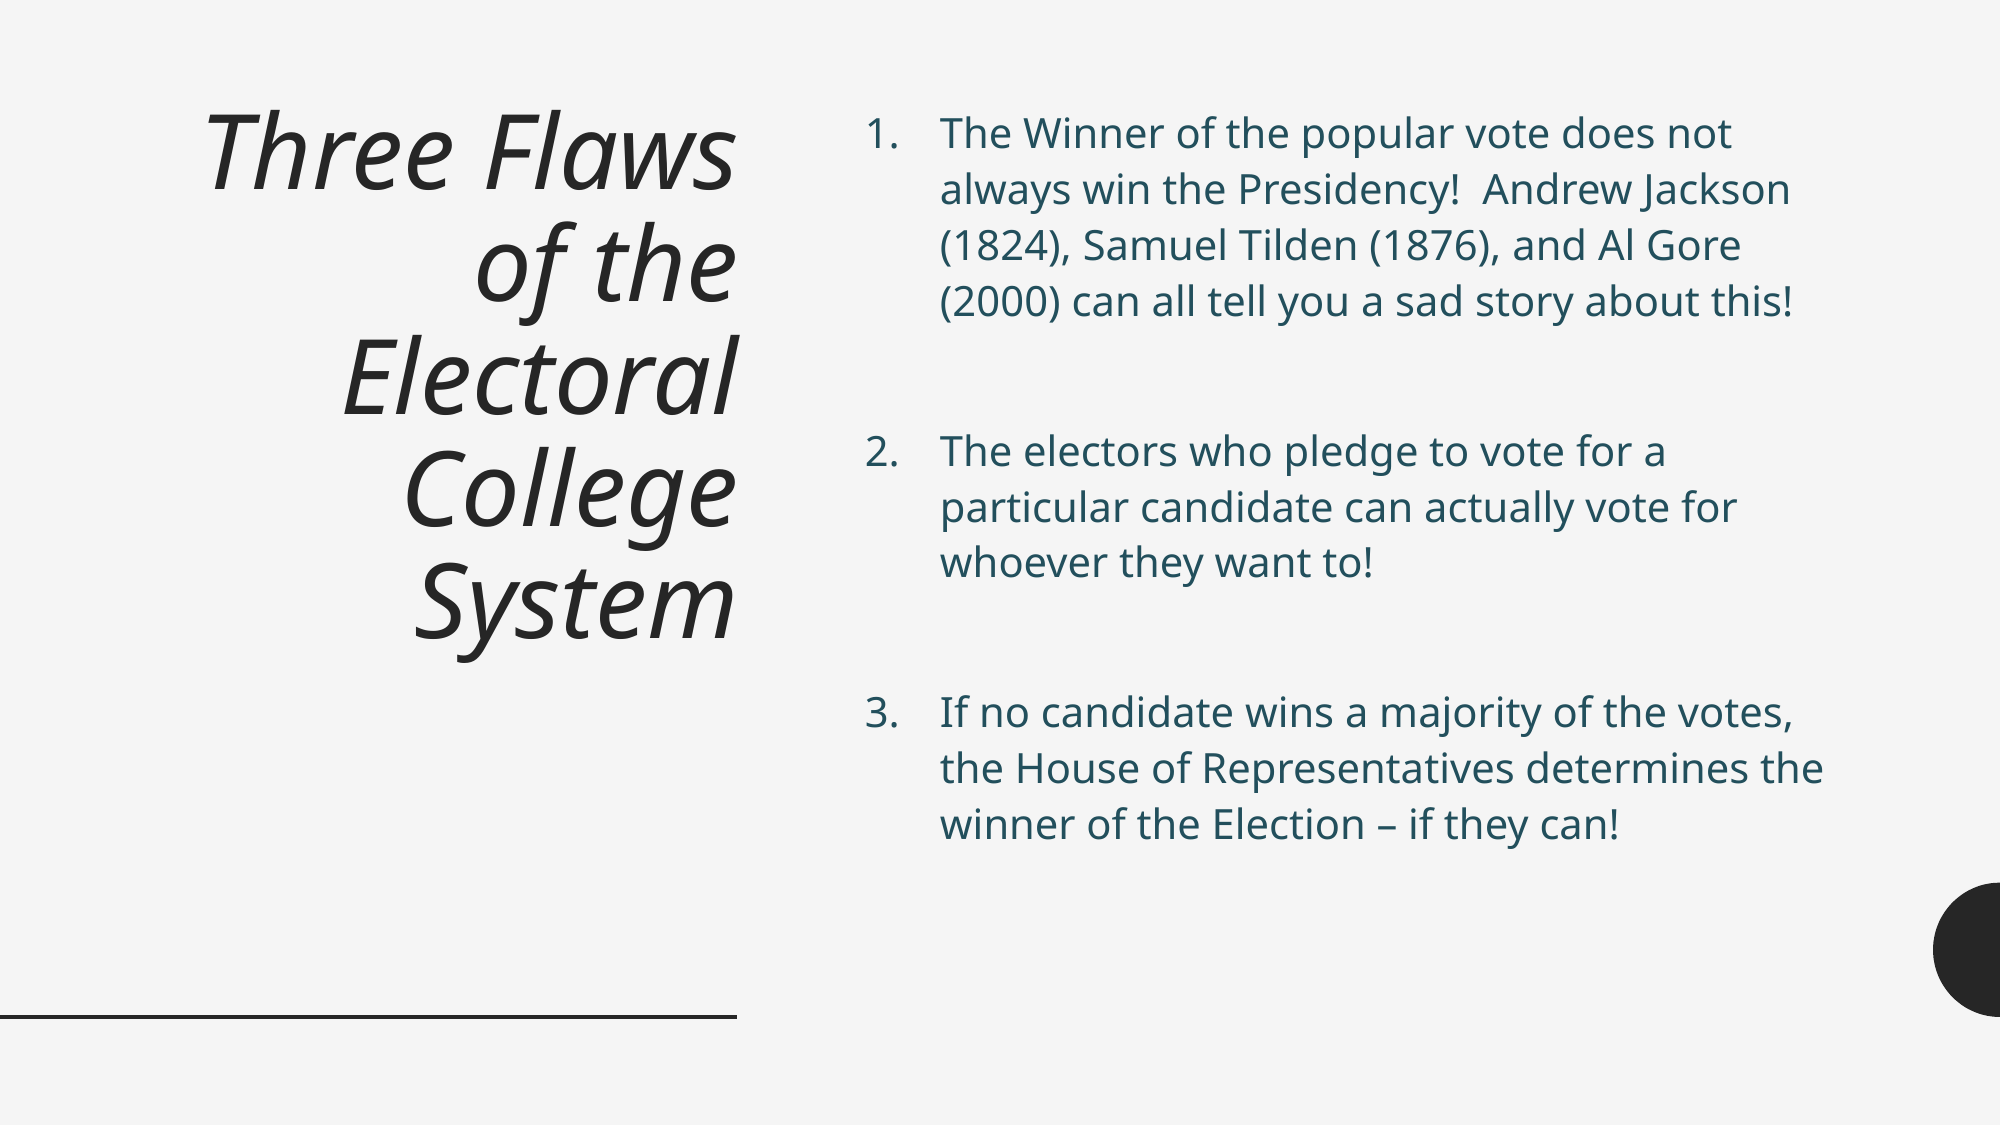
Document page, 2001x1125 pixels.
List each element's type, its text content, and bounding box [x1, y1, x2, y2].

list The Winner of the popular vote does not always win the Presidency! Andrew Jackson (1824), Samuel Tilden (1876), and Al Gore (2000) can all tell you a sad story about this! The electors who pledge to vote for a particular candidate can actually vote for whoever they want to! If no candidate wins a majority of the votes, the House of Representatives determines the winner of the Election – if they can! [849, 93, 1875, 1022]
title Three Flaws of the Electoral College System [125, 91, 754, 905]
